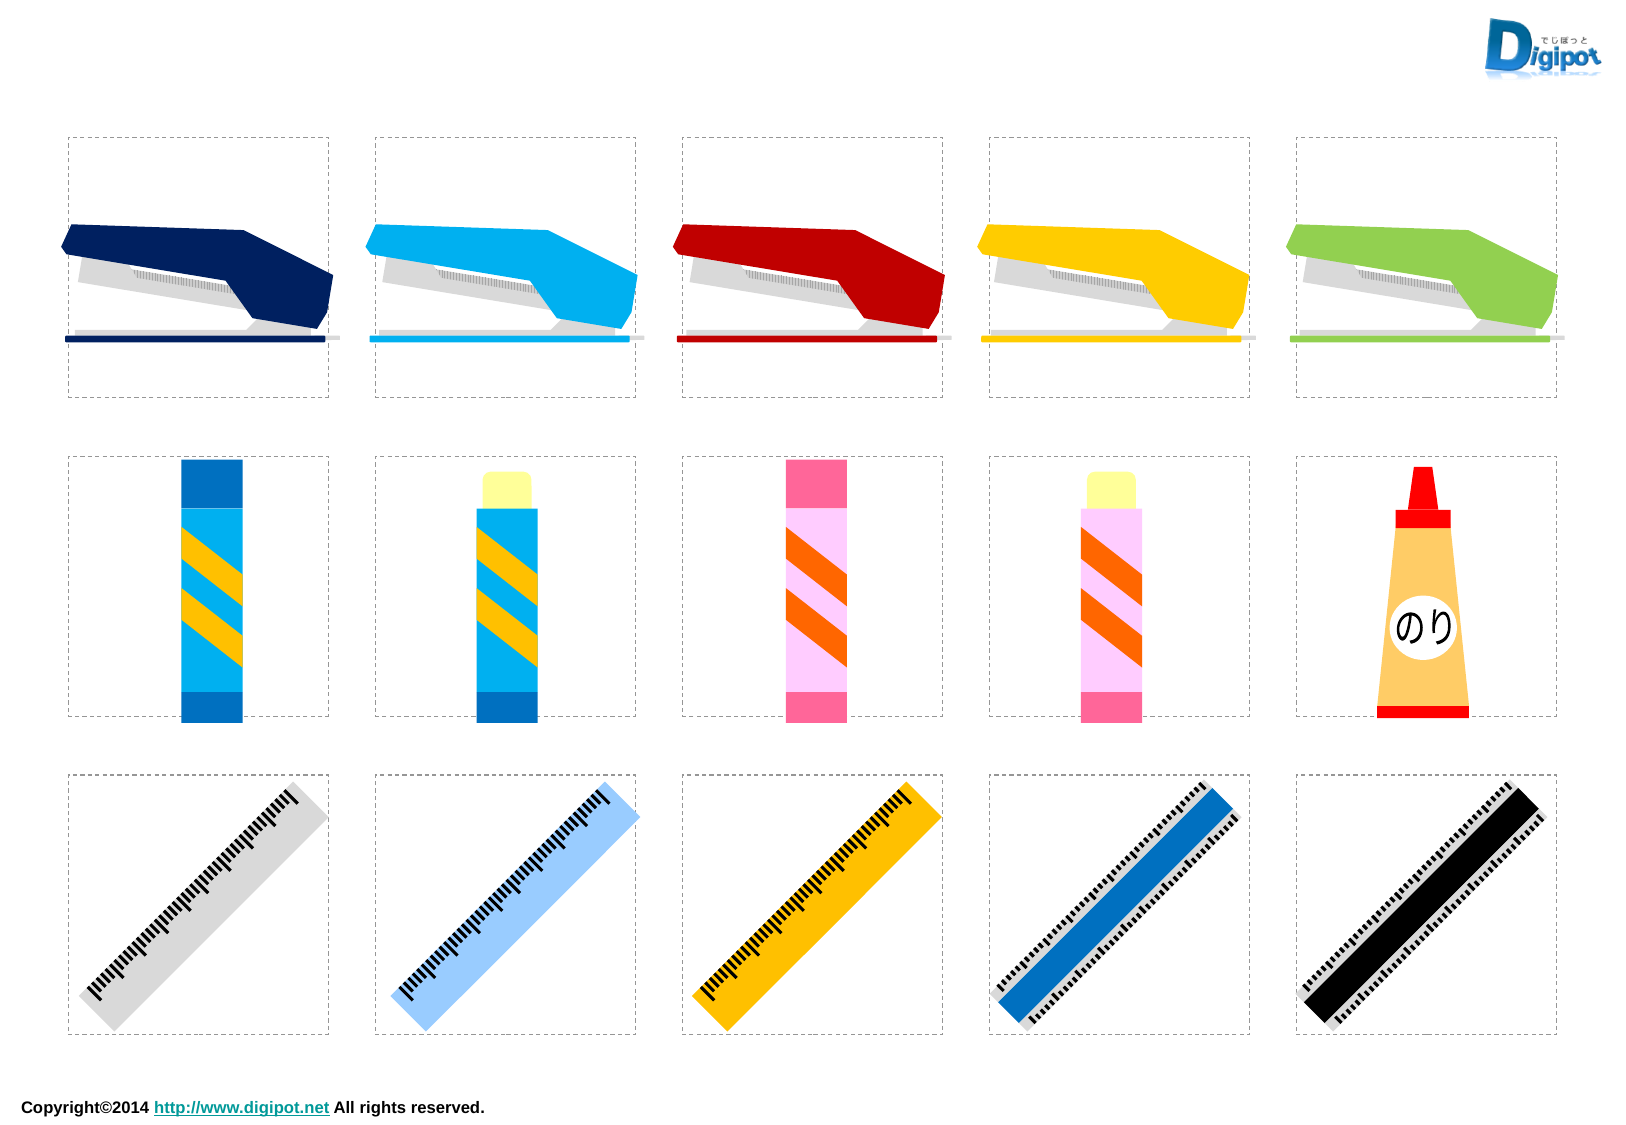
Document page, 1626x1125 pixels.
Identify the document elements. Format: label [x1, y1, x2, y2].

text_box [181, 459, 243, 724]
text_box [363, 881, 662, 932]
text_box [59, 222, 341, 343]
text_box [1376, 466, 1470, 719]
picture [1485, 18, 1602, 82]
text_box [1080, 471, 1143, 724]
text_box [364, 222, 645, 343]
text_box [963, 877, 1268, 933]
text_box [1284, 222, 1565, 343]
text_box [785, 459, 848, 724]
text_box [51, 881, 356, 932]
text_box [1269, 877, 1573, 933]
text_box [664, 881, 969, 932]
text_box [671, 222, 952, 343]
text_box [476, 471, 538, 724]
text_box [975, 222, 1257, 343]
